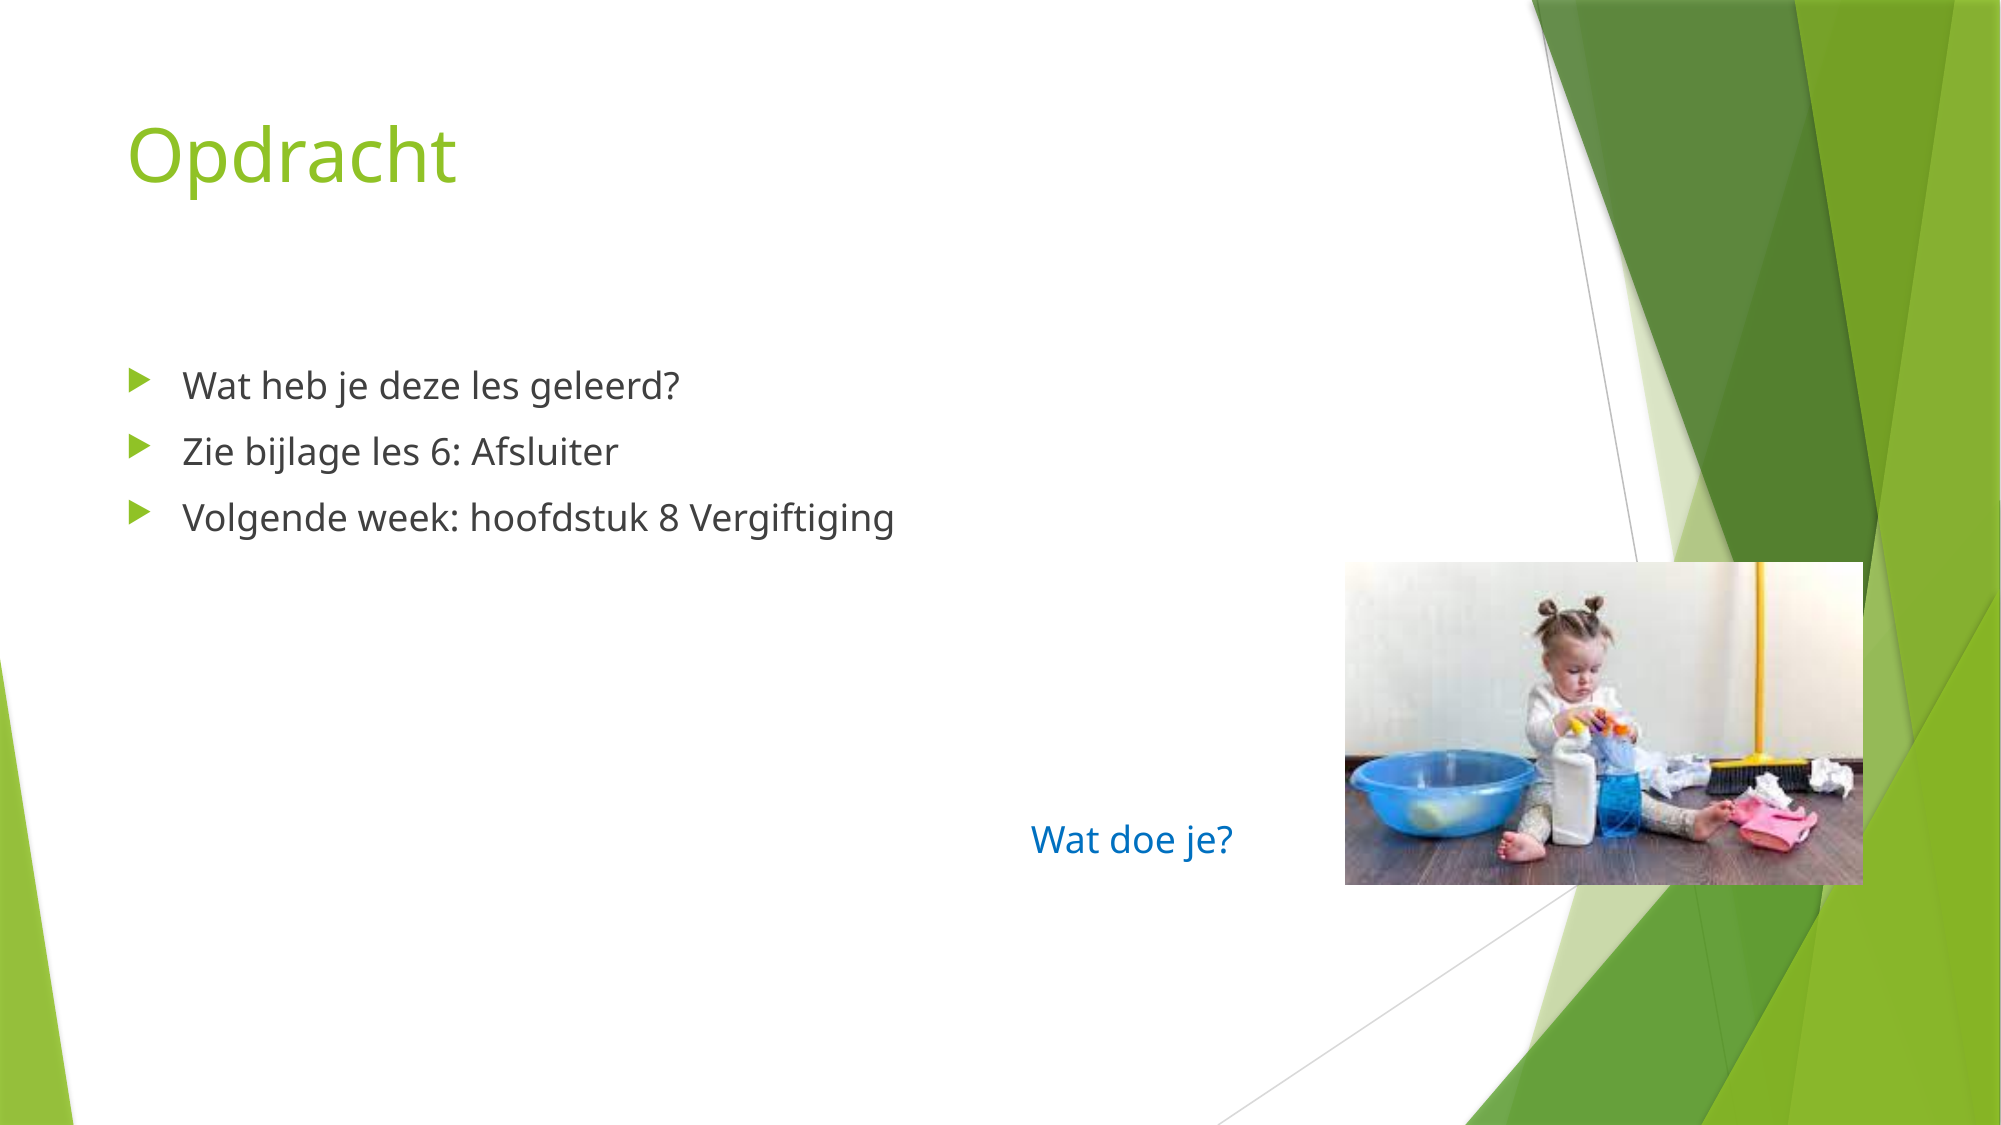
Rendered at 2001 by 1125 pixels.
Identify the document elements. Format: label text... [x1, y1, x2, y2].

title Opdracht [111, 99, 1522, 317]
text_box Wat doe je? [1016, 808, 1340, 868]
list Wat heb je deze les geleerd? Zie bijlage les 6: Afsluiter Volgende week: hoofdstuk 8 Vergiftiging [111, 354, 1522, 992]
picture [1344, 561, 1863, 885]
